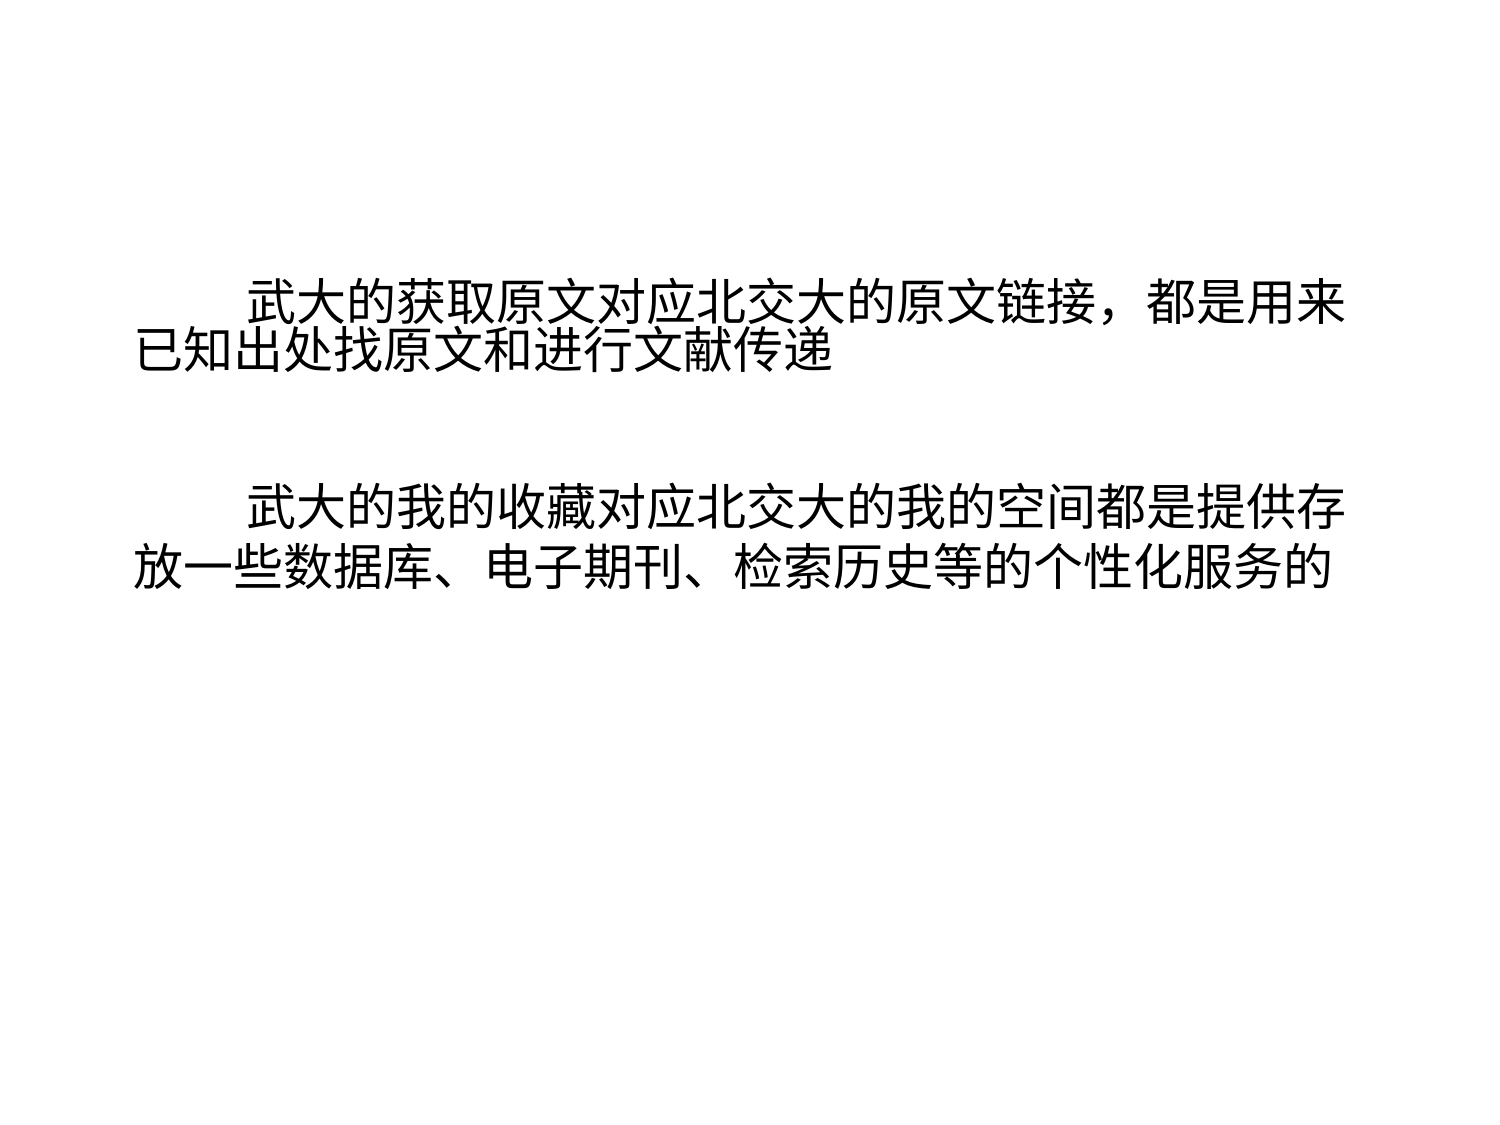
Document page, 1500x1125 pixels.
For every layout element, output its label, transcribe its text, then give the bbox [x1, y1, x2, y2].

title 武大的我的收藏对应北交大的我的空间都是提供存放一些数据库、电子期刊、检索历史等的个性化服务的 [118, 468, 1394, 947]
list 武大的获取原文对应北交大的原文链接，都是用来已知出处找原文和进行文献传递 [118, 137, 1394, 445]
